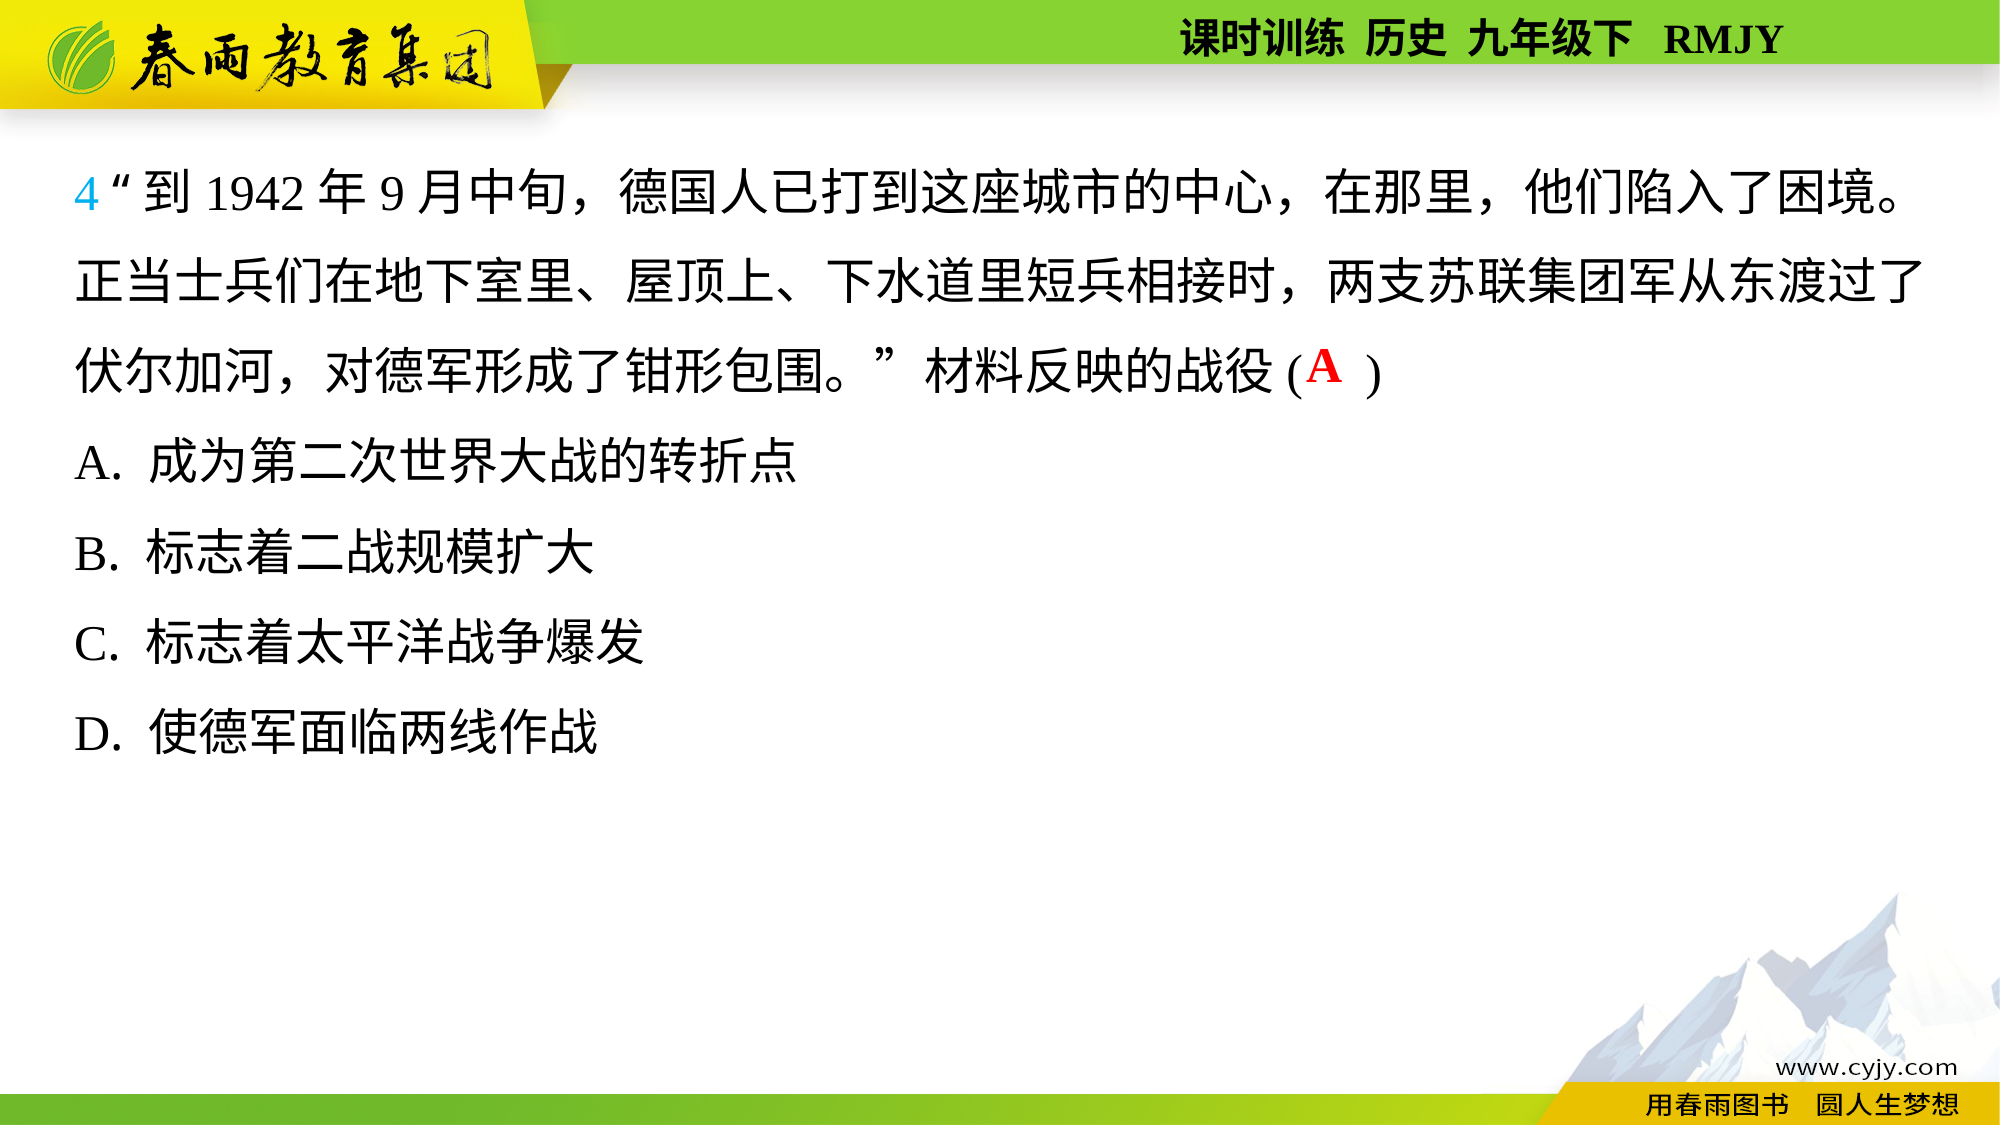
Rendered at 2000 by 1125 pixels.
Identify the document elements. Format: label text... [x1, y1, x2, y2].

picture [0, 0, 2000, 1125]
text_box A [1291, 324, 1358, 400]
list 4 “到1942年9月中旬，德国人已打到这座城市的中心，在那里，他们陷入了困境。正当士兵们在地下室里、屋顶上、下水道里短兵相接时，两支苏联集团军从东渡过了伏尔加河，对德军形成了钳形包围。”材料反映的战役( ) A. 成为第二次世界大战的转折点 B. 标志着二战规模扩大 C. 标志着太平洋战争爆发 D. 使德军面临两线作战 [59, 122, 1944, 774]
